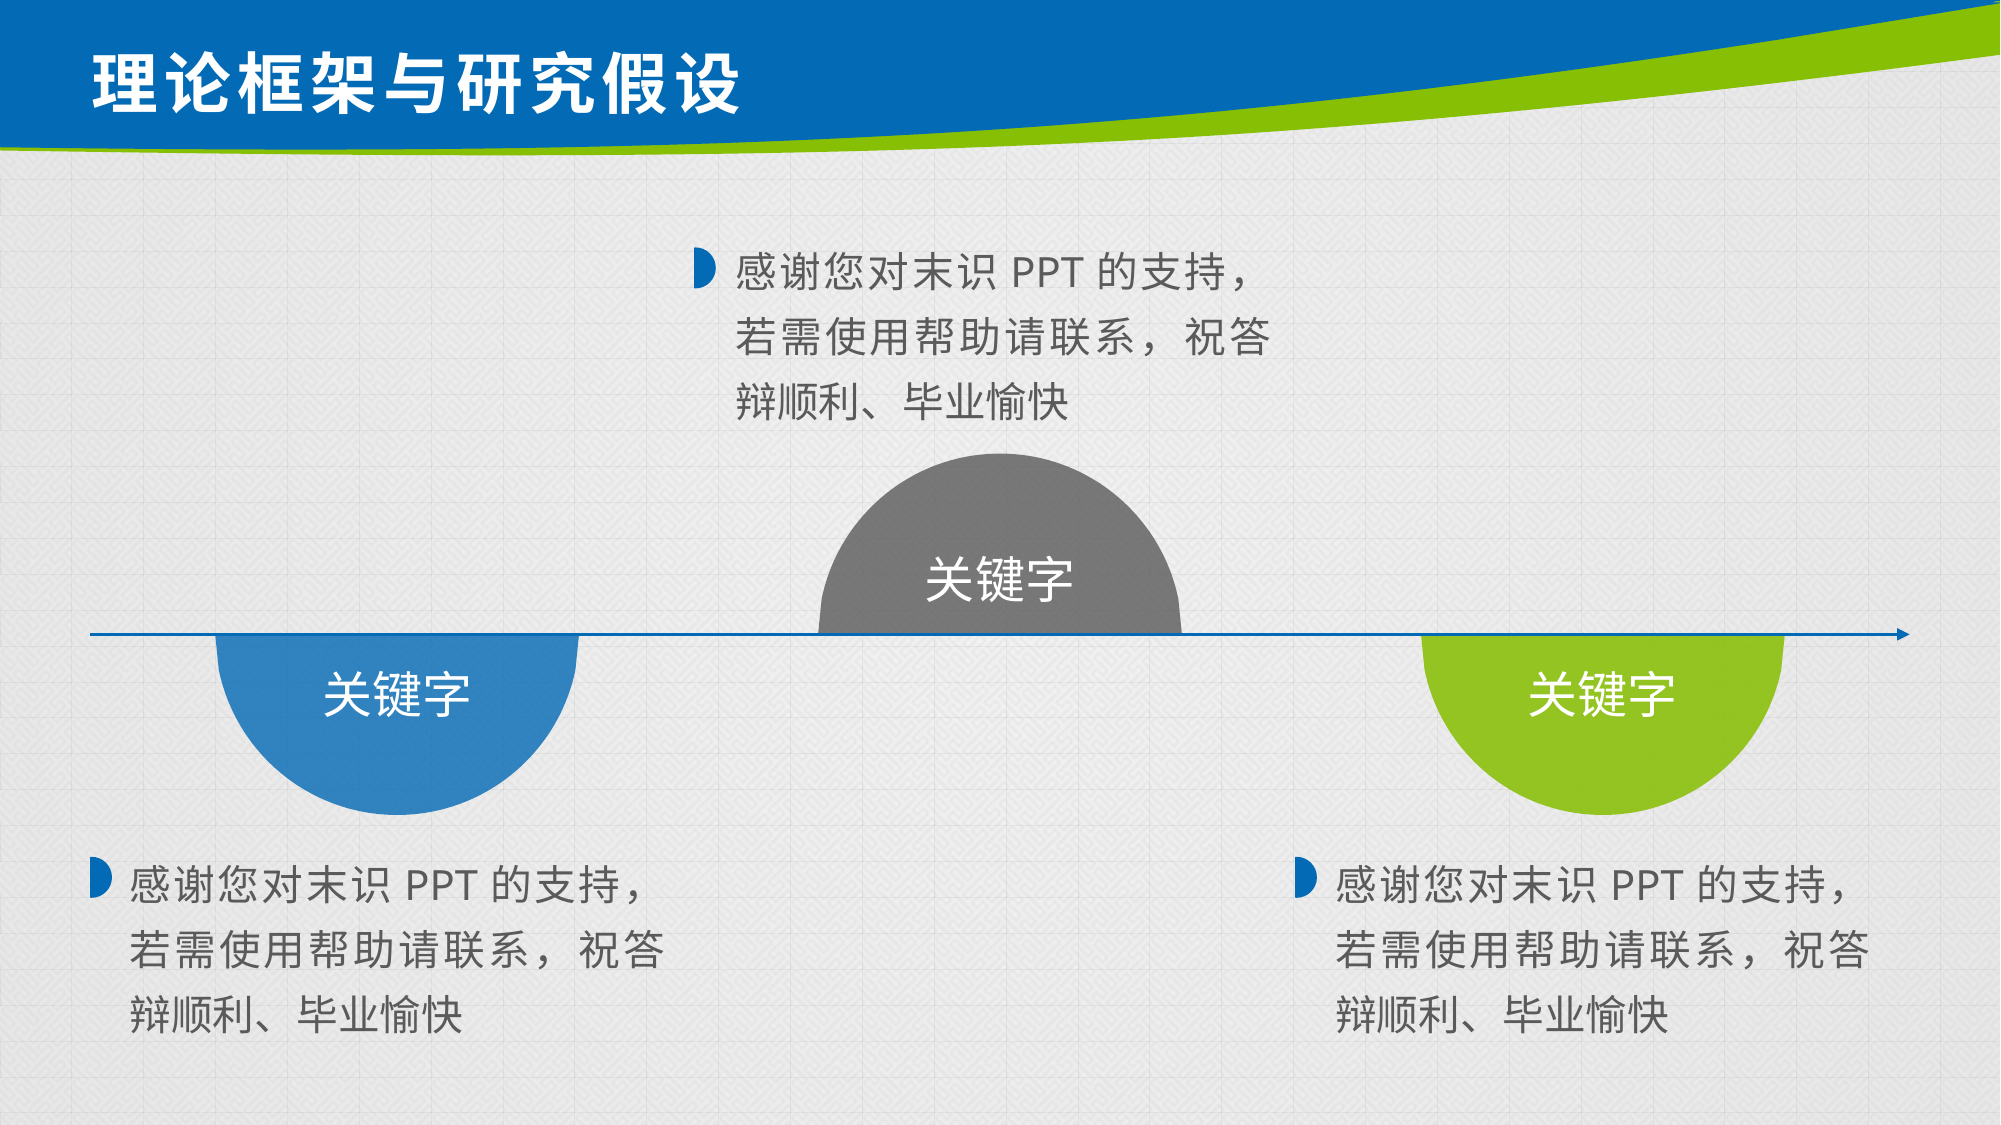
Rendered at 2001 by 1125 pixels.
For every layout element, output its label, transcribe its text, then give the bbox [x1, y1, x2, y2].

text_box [694, 223, 1286, 436]
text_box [90, 836, 680, 1049]
picture [0, 55, 2000, 1125]
text_box [214, 636, 580, 816]
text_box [1295, 836, 1886, 1049]
text_box 关键字 [874, 541, 1126, 616]
text_box 关键字 [1476, 655, 1729, 731]
text_box [817, 452, 1183, 633]
title 理论框架与研究假设 [76, 42, 1087, 131]
text_box [1420, 636, 1786, 816]
text_box 关键字 [271, 655, 523, 731]
